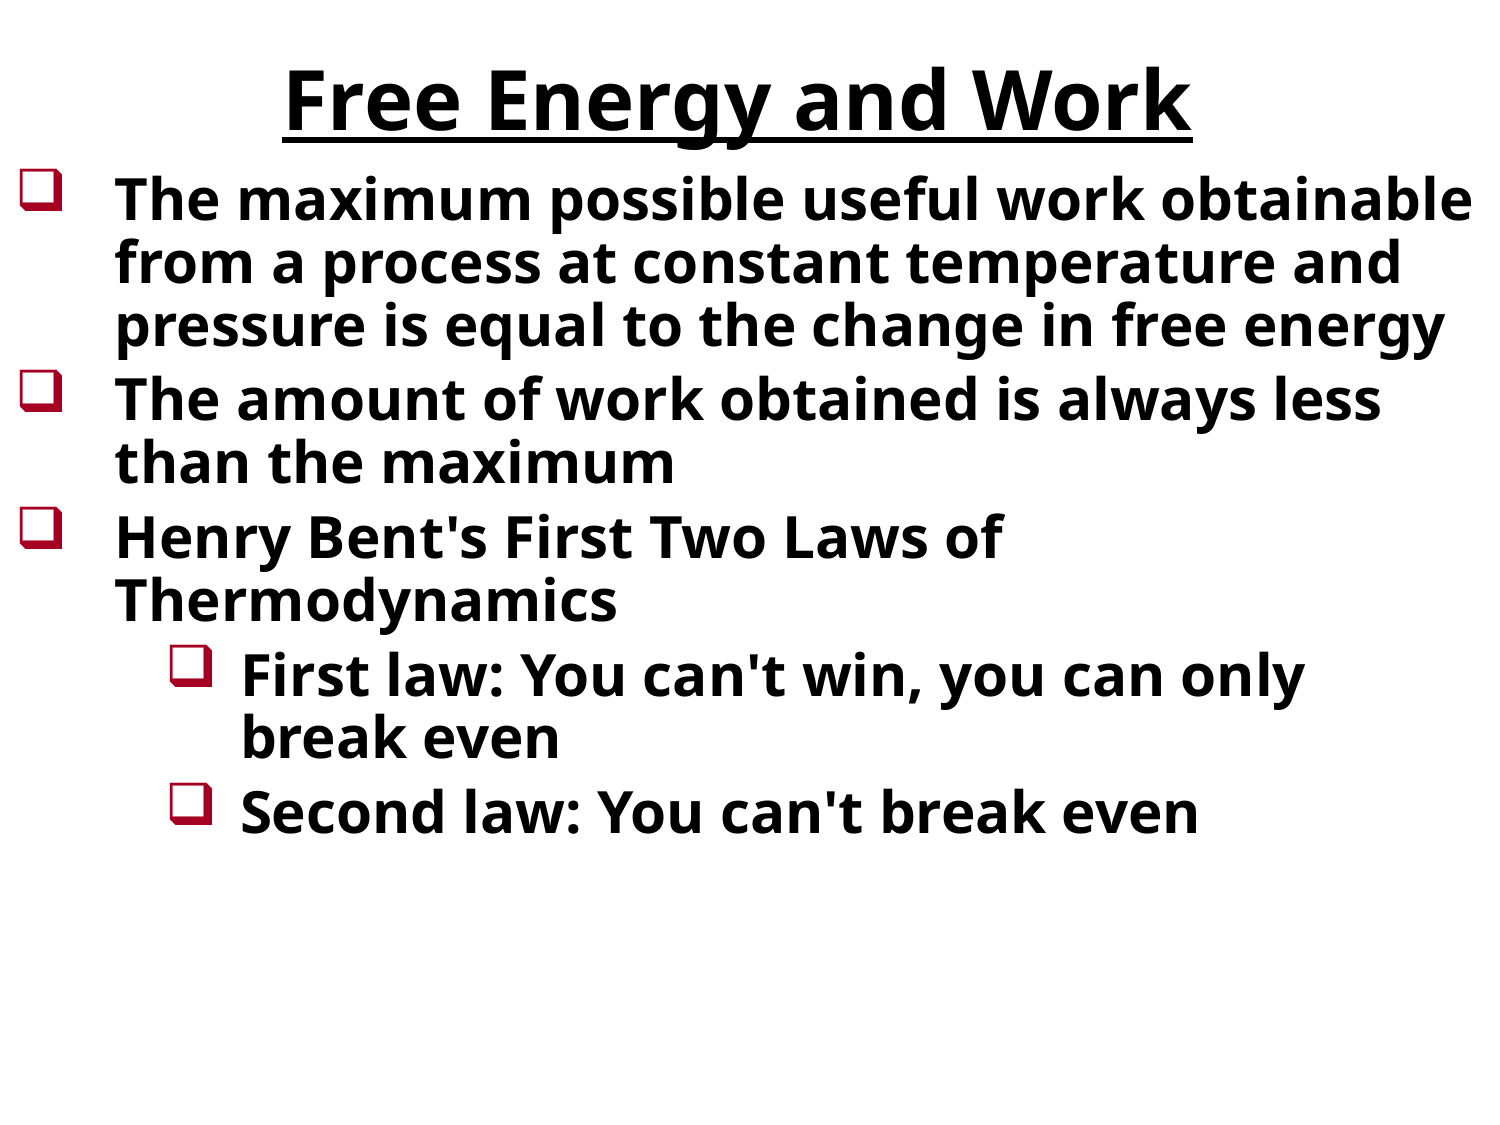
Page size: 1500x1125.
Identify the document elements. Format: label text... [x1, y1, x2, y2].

title Free Energy and Work [74, 0, 1426, 162]
list The maximum possible useful work obtainable from a process at constant temperature and pressure is equal to the change in free energy The amount of work obtained is always less than the maximum Henry Bent's First Two Laws of Thermodynamics First law: You can't win, you can only break even Second law: You can't break even [0, 162, 1500, 906]
